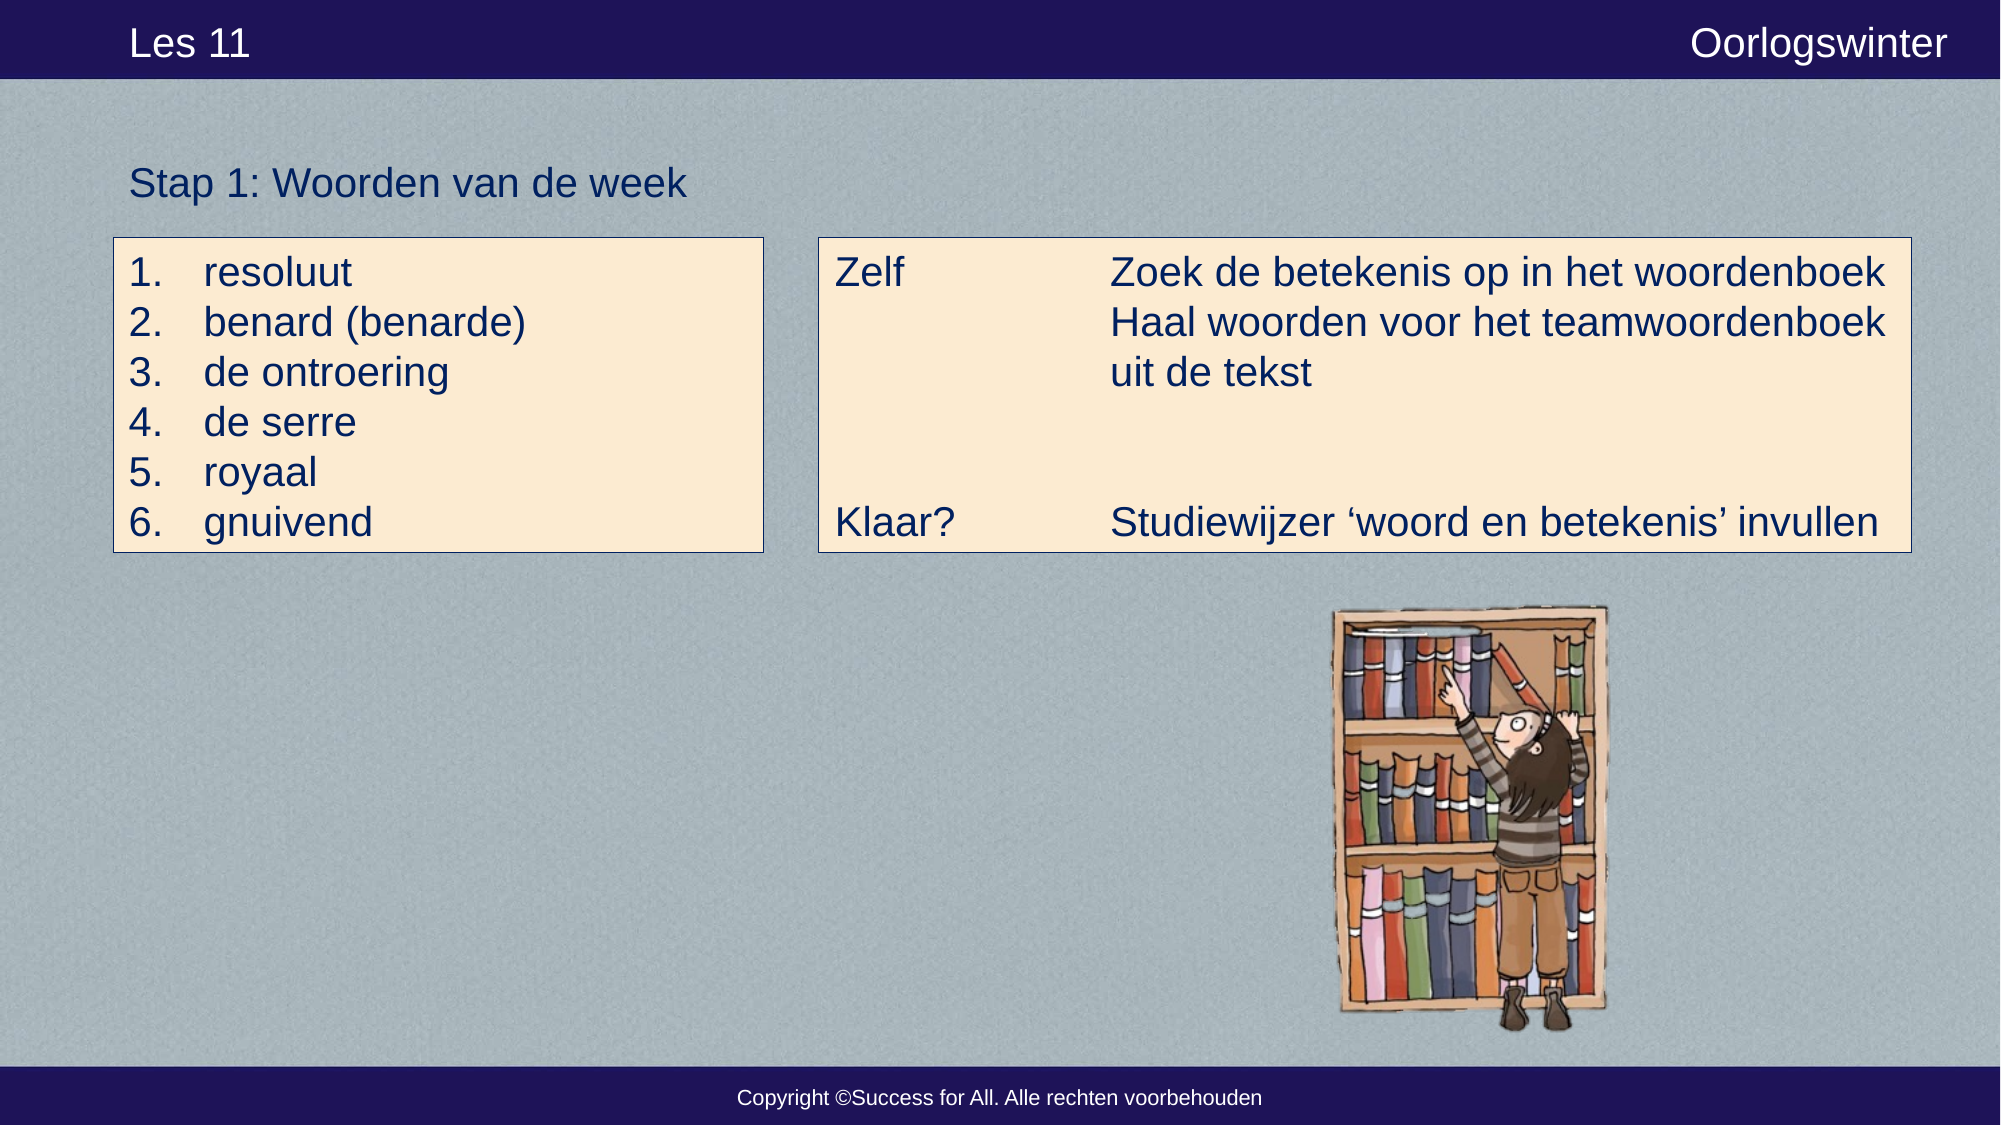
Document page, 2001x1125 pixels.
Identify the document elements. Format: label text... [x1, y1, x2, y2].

text_box Copyright ©Success for All. Alle rechten voorbehouden [0, 1076, 2000, 1125]
text_box resoluut benard (benarde) de ontroering de serre royaal gnuivend [113, 237, 764, 553]
picture [0, 0, 2001, 1125]
text_box Zelf Zoek de betekenis op in het woordenboek Haal woorden voor het teamwoordenboek uit de tekst Klaar? Studiewijzer ‘woord en betekenis’ invullen [818, 237, 1912, 553]
text_box Les 11 [114, 8, 354, 73]
text_box Oorlogswinter [786, 8, 1963, 73]
text_box Stap 1: Woorden van de week [113, 148, 1635, 214]
